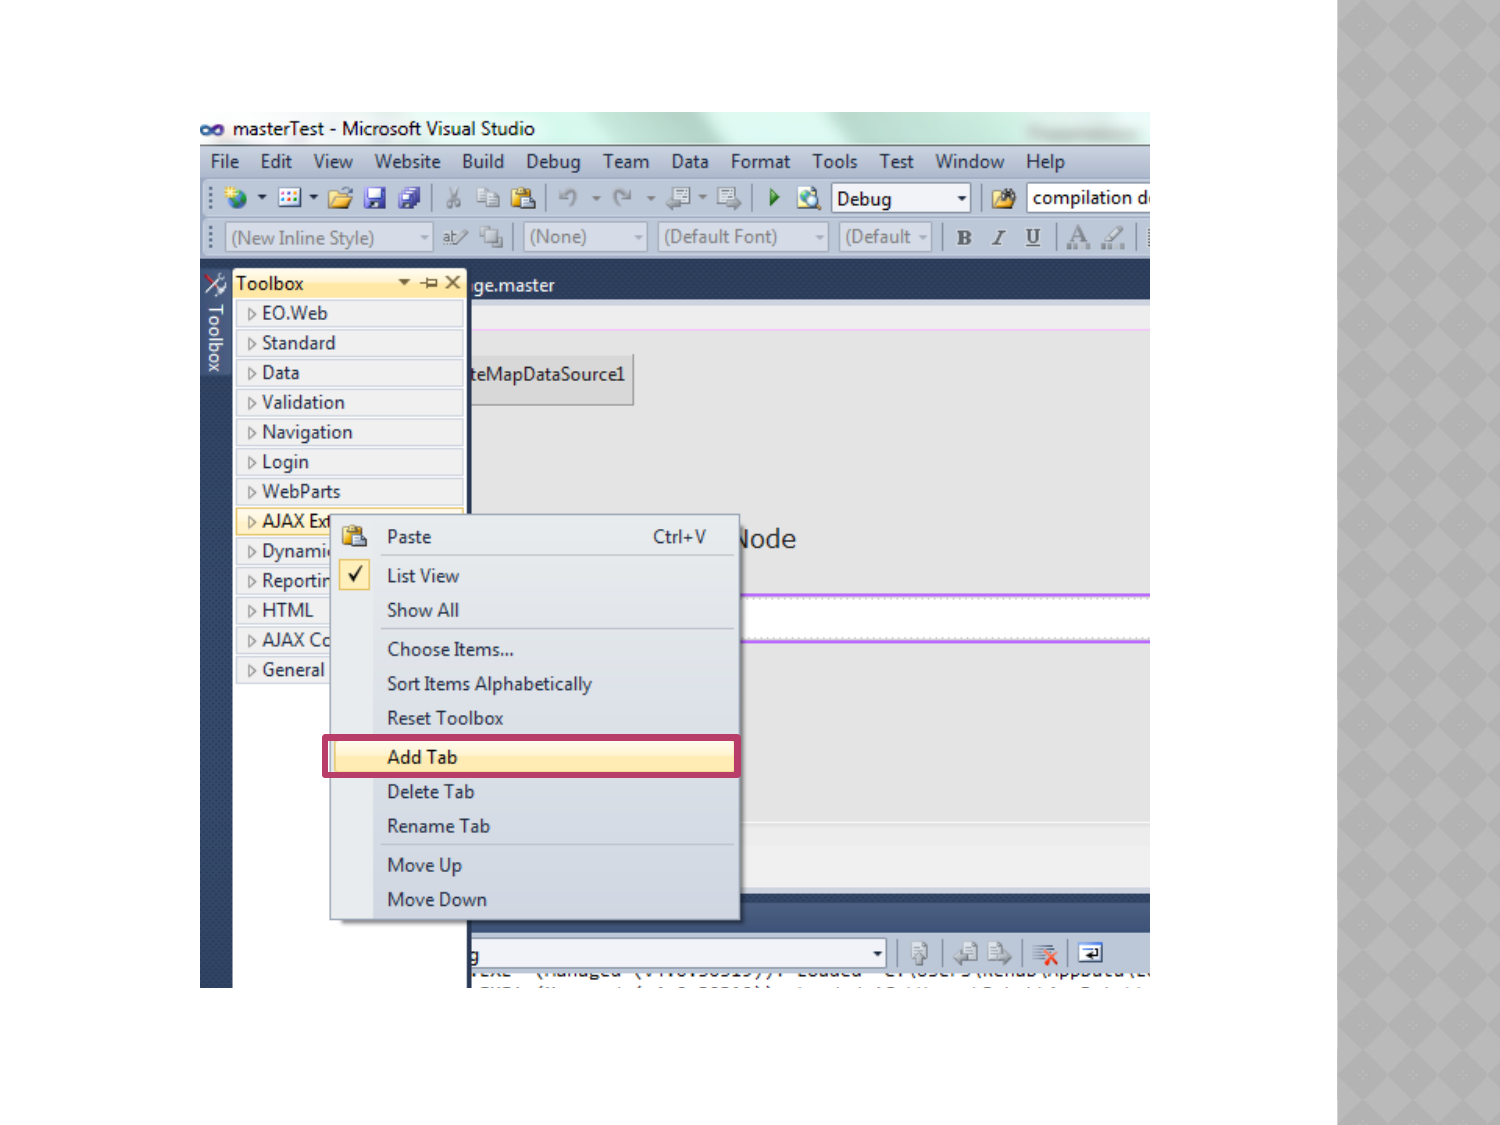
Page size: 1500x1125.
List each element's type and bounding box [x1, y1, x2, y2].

picture [199, 112, 1151, 988]
